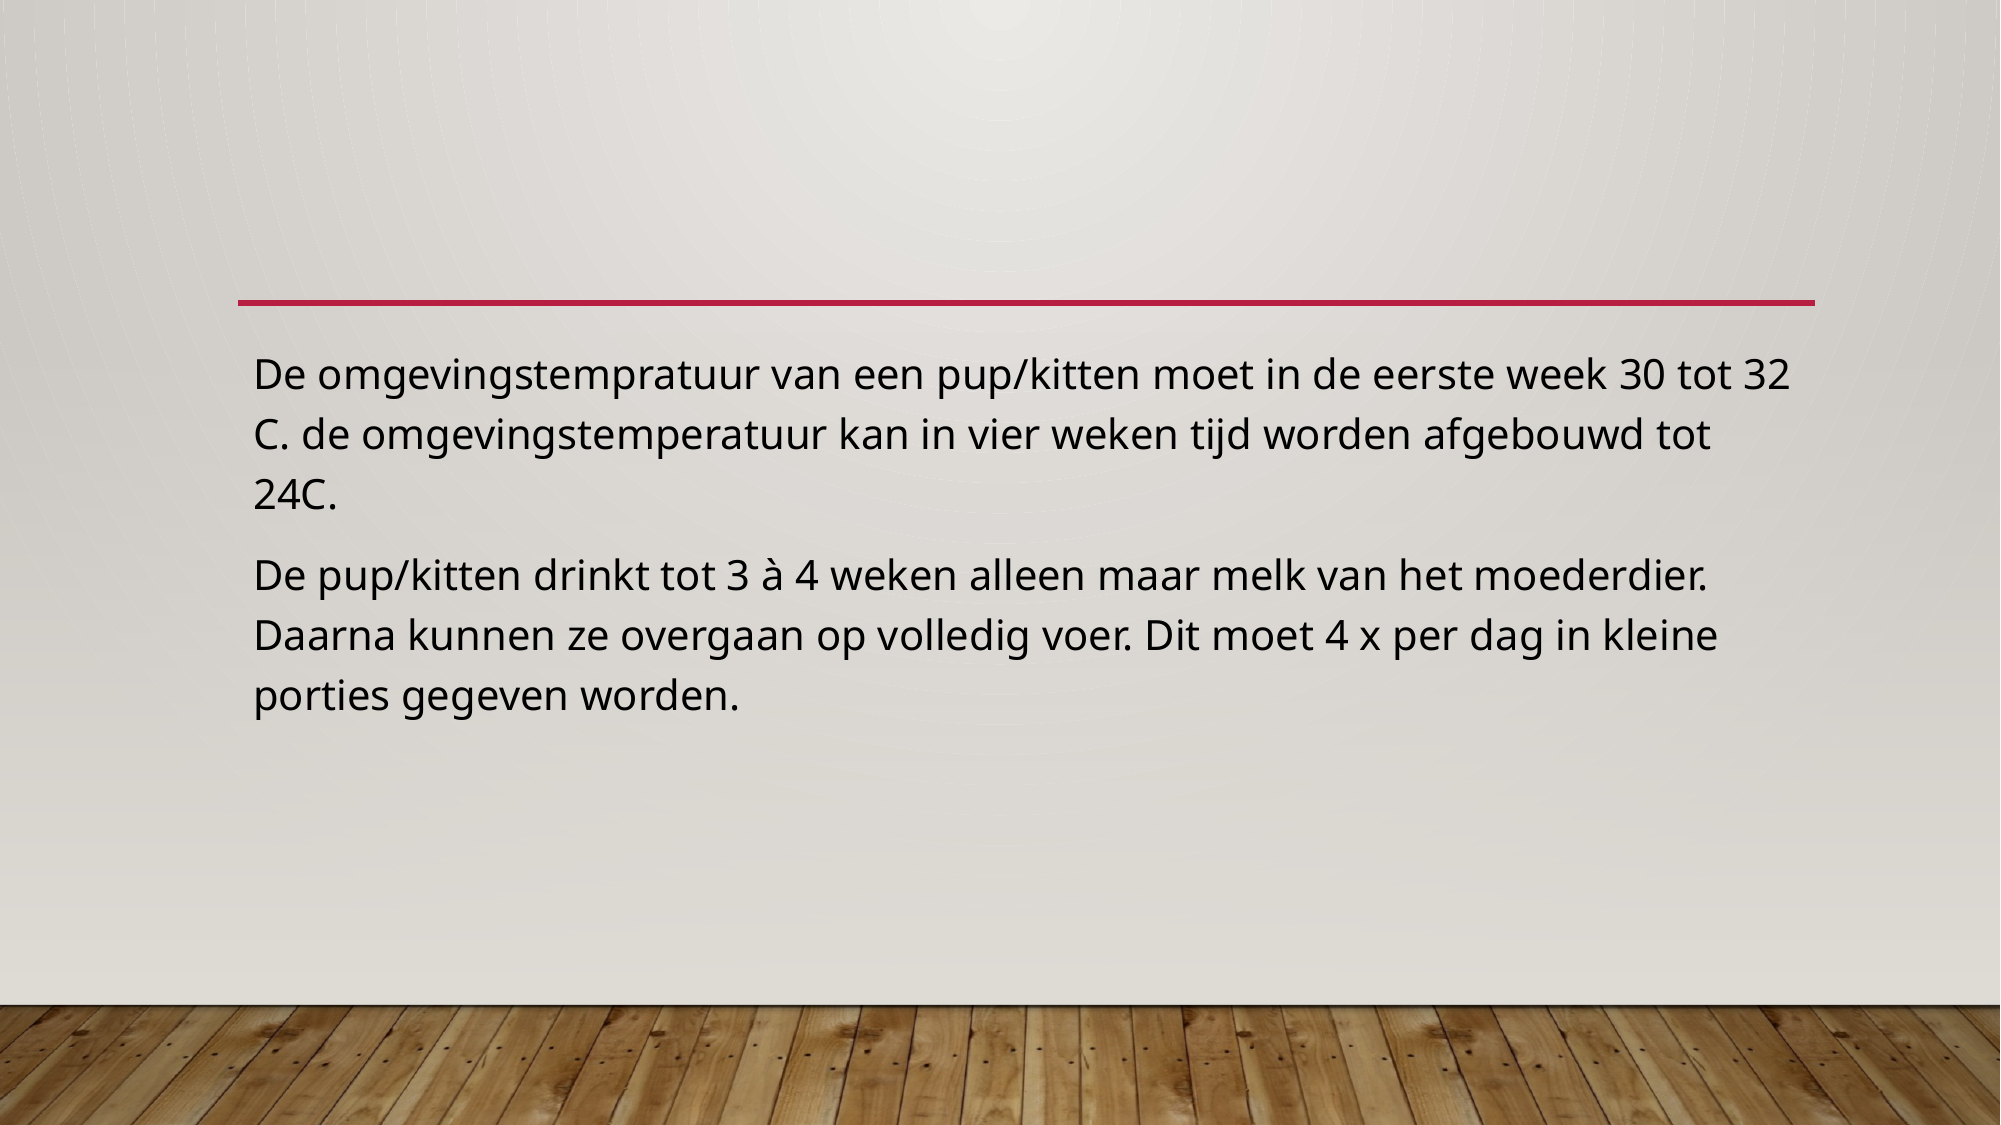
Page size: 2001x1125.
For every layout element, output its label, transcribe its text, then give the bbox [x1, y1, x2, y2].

picture [0, 1005, 2000, 1125]
list De omgevingstempratuur van een pup/kitten moet in de eerste week 30 tot 32 C. de omgevingstemperatuur kan in vier weken tijd worden afgebouwd tot 24C. De pup/kitten drinkt tot 3 à 4 weken alleen maar melk van het moederdier. Daarna kunnen ze overgaan op volledig voer. Dit moet 4 x per dag in kleine porties gegeven worden. [238, 330, 1814, 897]
